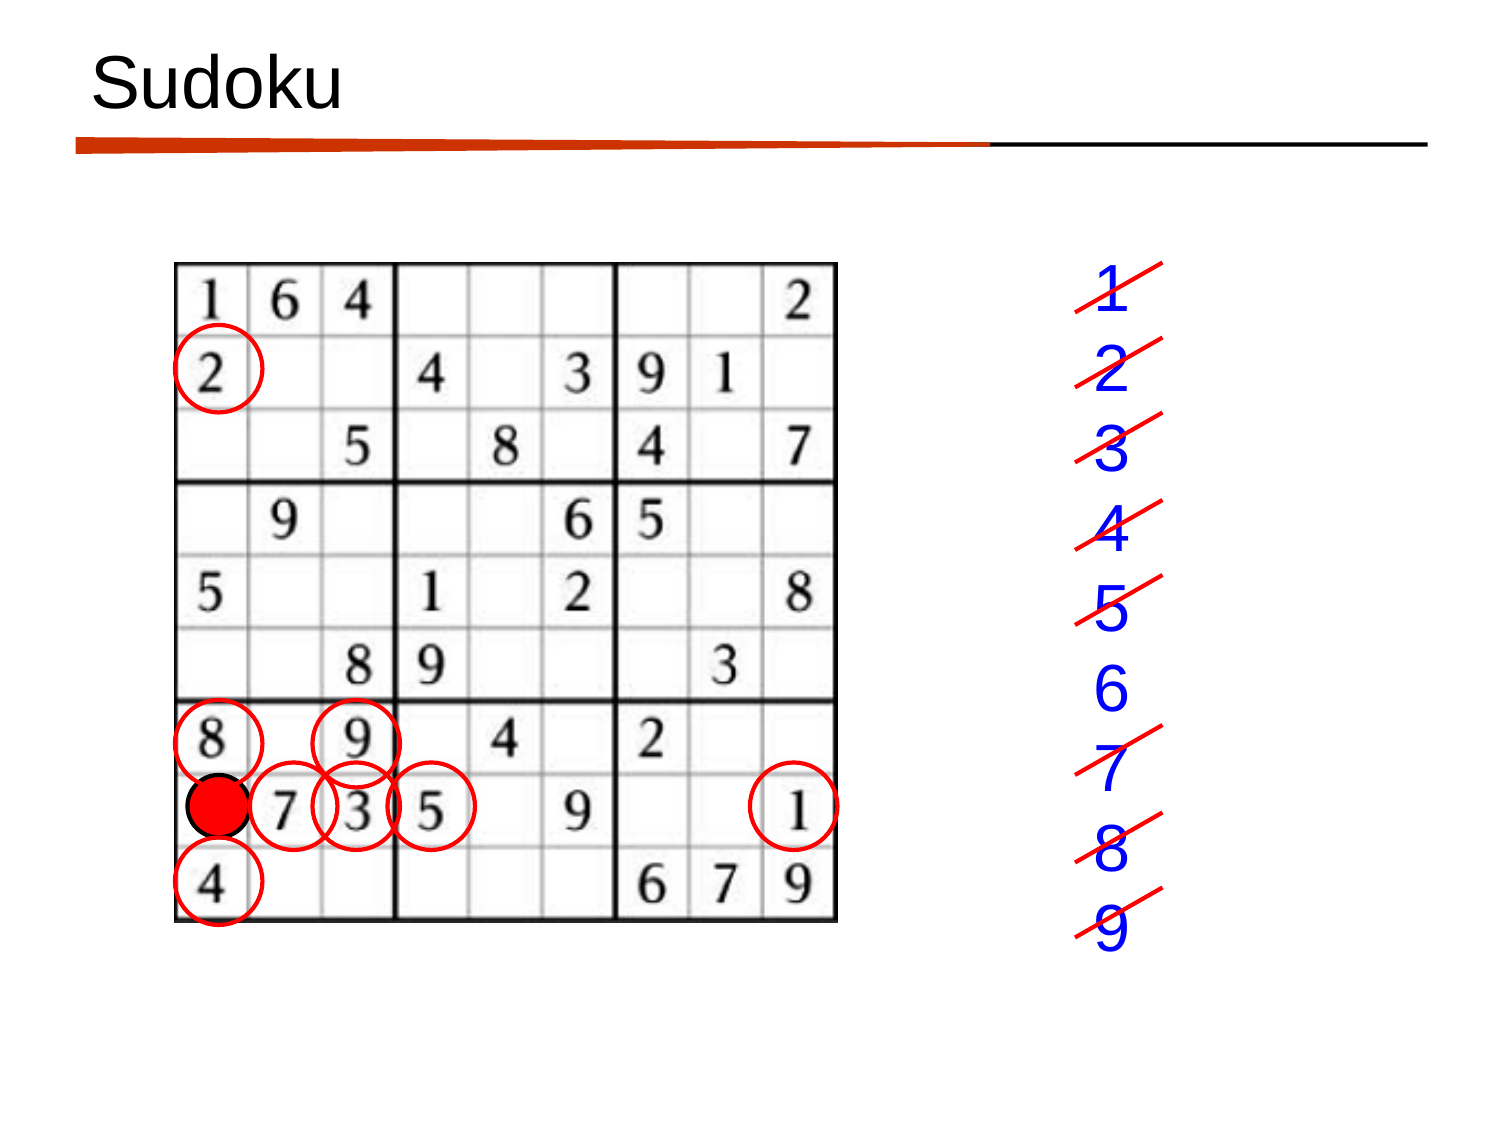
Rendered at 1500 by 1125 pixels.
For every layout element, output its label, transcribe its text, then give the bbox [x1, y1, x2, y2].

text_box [1074, 724, 1163, 776]
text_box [1074, 262, 1163, 313]
text_box 1 2 3 4 5 6 7 8 9 [1037, 237, 1188, 972]
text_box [1074, 412, 1163, 463]
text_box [1074, 337, 1163, 388]
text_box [1074, 887, 1163, 938]
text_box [1074, 574, 1163, 626]
title Sudoku [74, 24, 1426, 133]
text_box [1074, 812, 1163, 863]
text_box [1074, 499, 1163, 551]
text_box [174, 262, 838, 924]
